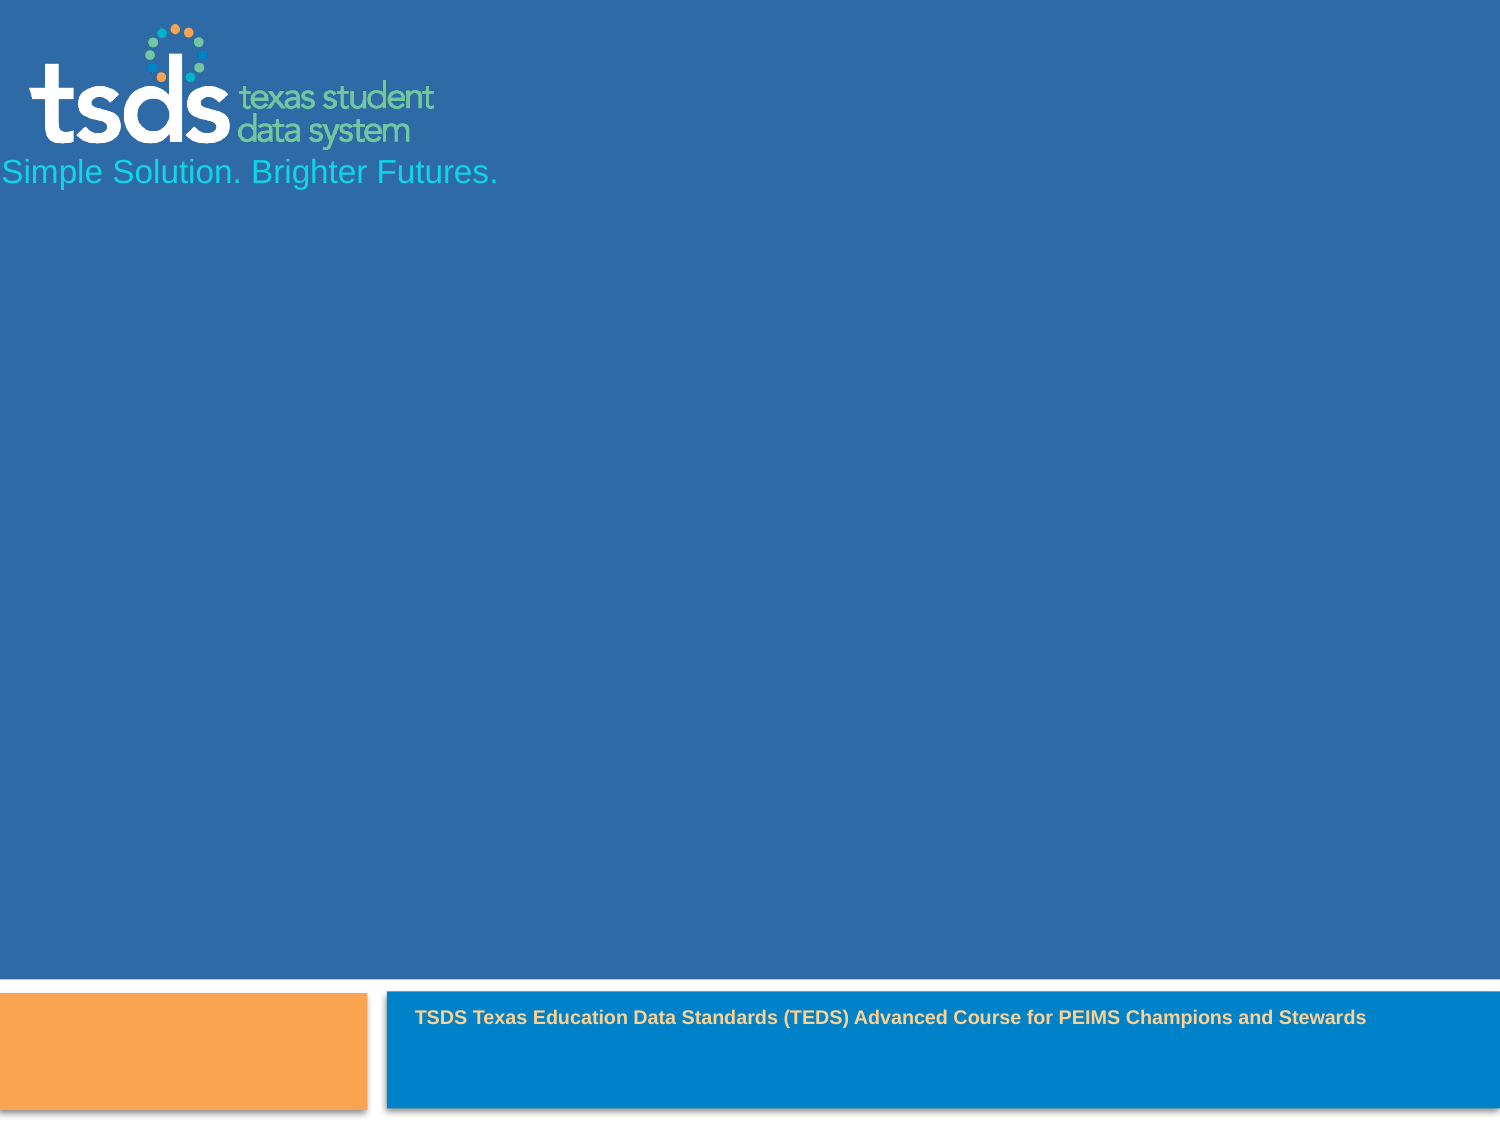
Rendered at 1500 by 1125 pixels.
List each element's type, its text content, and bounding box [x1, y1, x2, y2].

text_box Simple Solution. Brighter Futures. [0, 142, 515, 198]
title TSDS Texas Education Data Standards (TEDS) Advanced Course for PEIMS Champions and Stewards [399, 975, 1463, 1113]
picture [29, 24, 434, 142]
